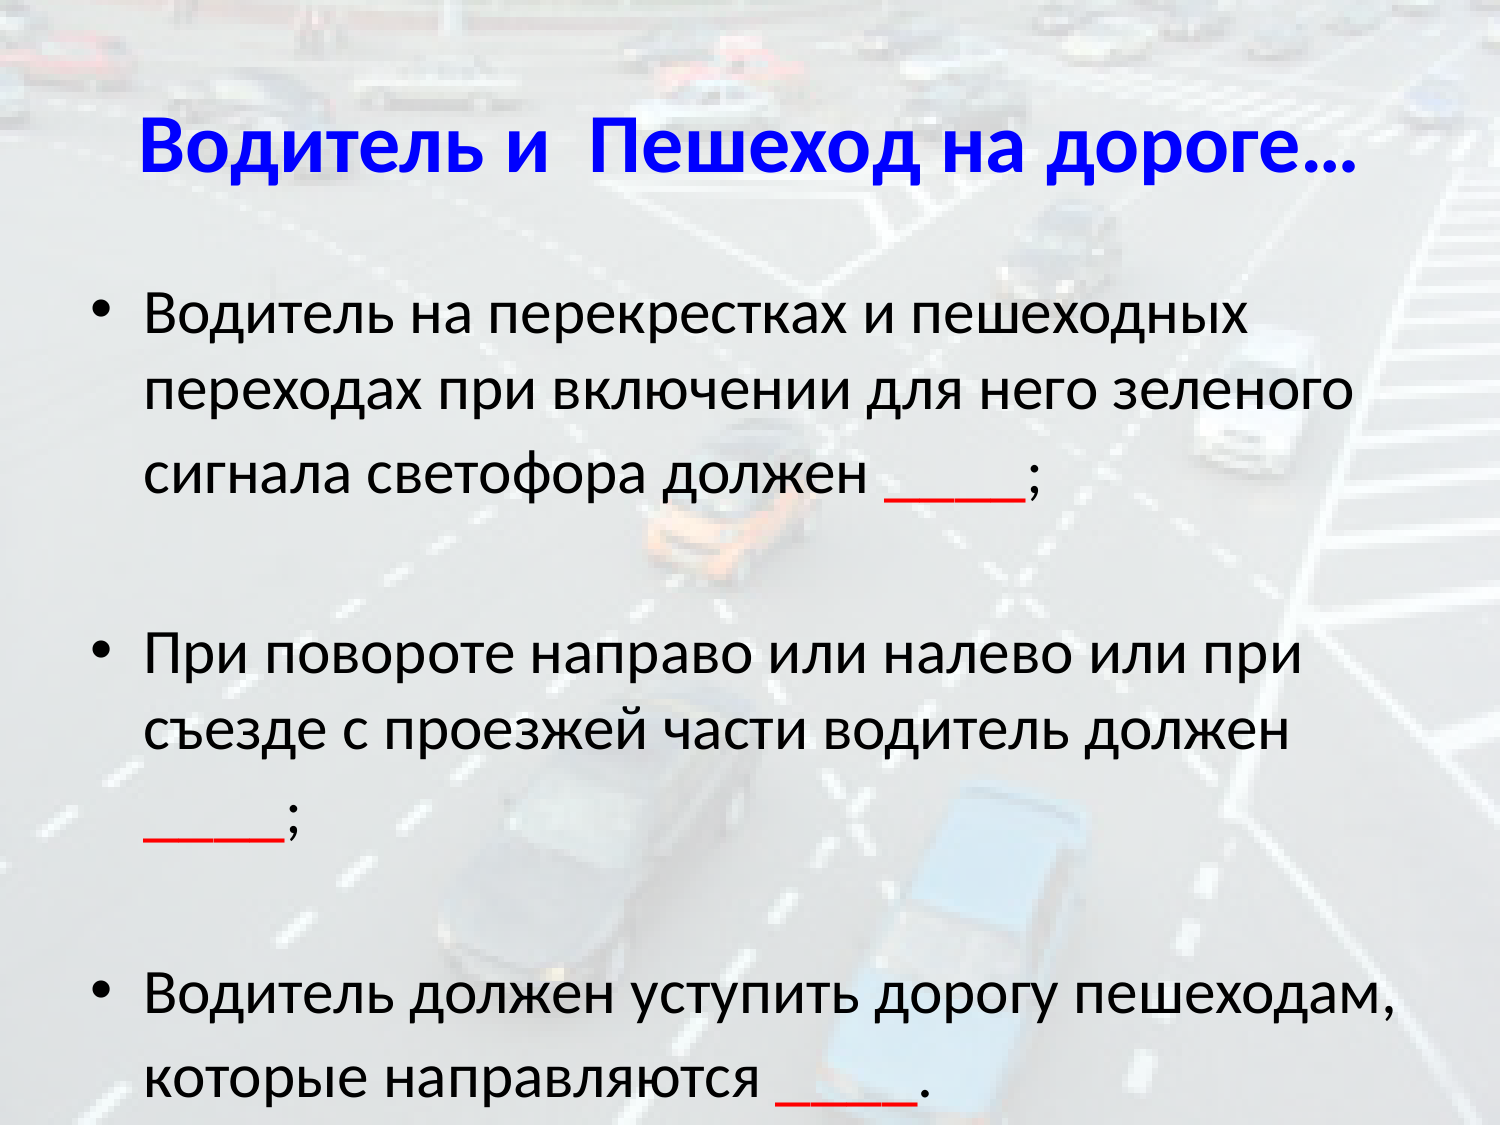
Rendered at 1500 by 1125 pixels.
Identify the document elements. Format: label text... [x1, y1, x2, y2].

title Водитель и Пешеход на дороге… [74, 44, 1426, 233]
list Водитель на перекрестках и пешеходных переходах при включении для него зеленого сигнала светофора должен ____; При повороте направо или налево или при съезде с проезжей части водитель должен ____; Водитель должен уступить дорогу пешеходам, которые направляются ____. [74, 262, 1426, 1125]
